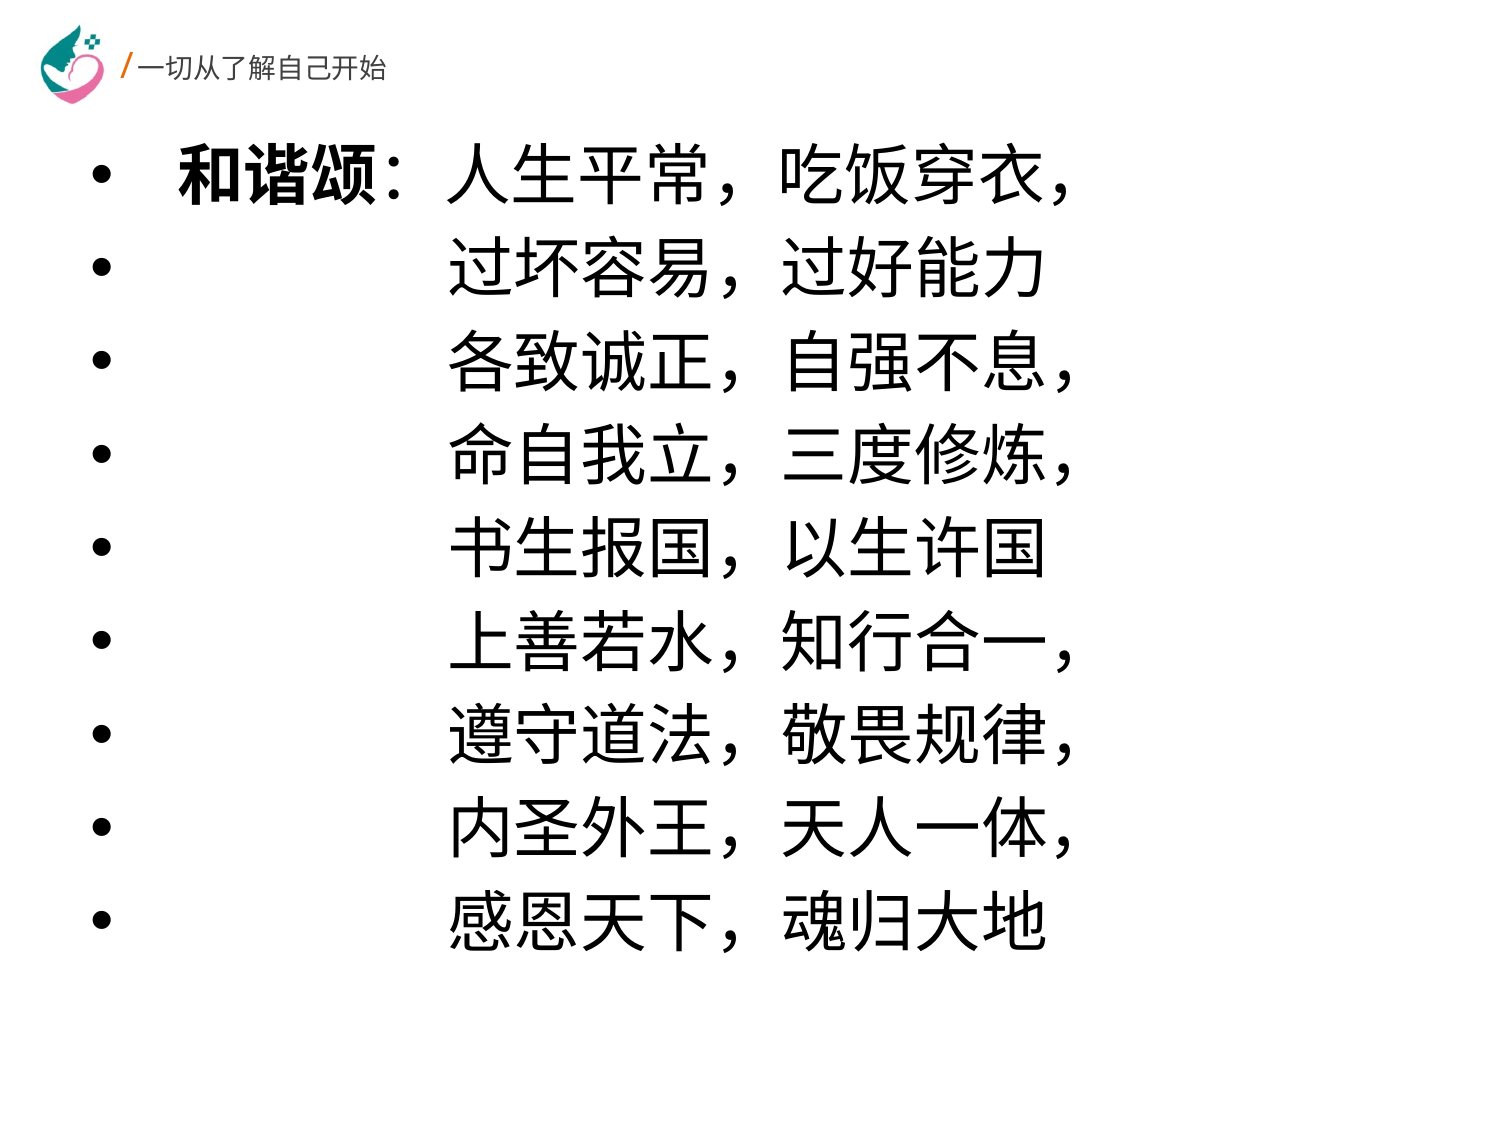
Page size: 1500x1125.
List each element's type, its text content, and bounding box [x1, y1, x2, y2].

picture [35, 23, 111, 106]
list 和谐颂：人生平常，吃饭穿衣， 过坏容易，过好能力 各致诚正，自强不息， 命自我立，三度修炼， 书生报国，以生许国 上善若水，知行合一， 遵守道法，敬畏规律， 内圣外王，天人一体， 感恩天下，魂归大地 [74, 125, 1426, 1006]
